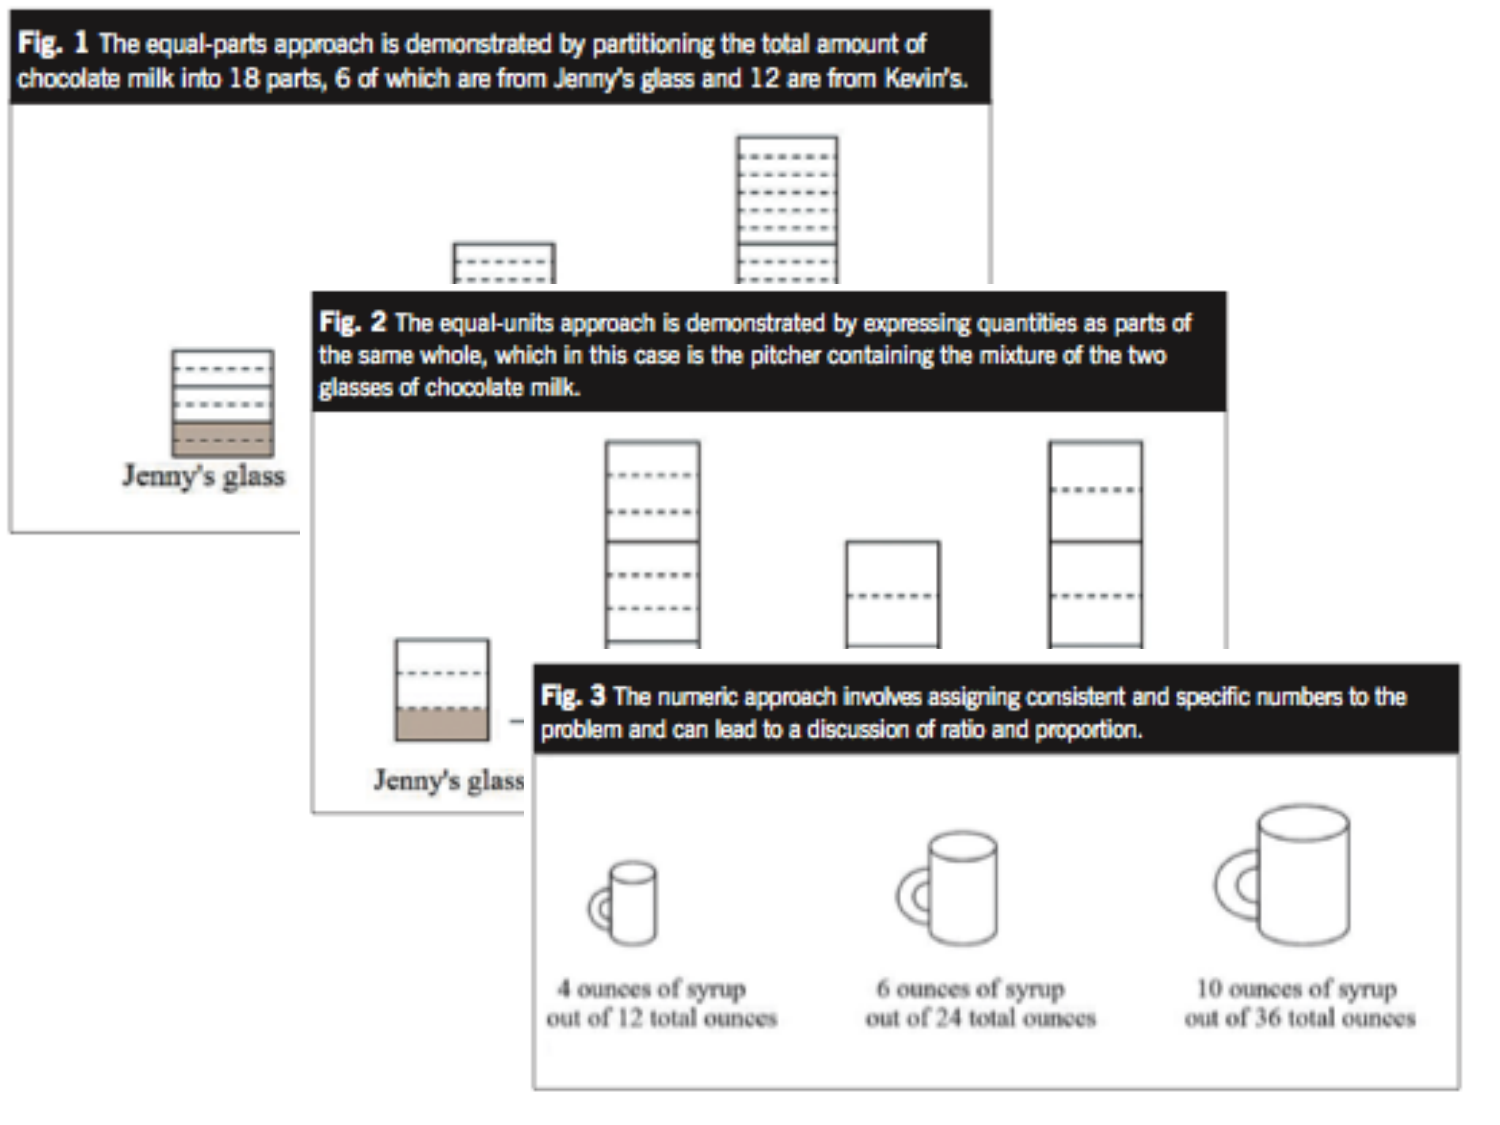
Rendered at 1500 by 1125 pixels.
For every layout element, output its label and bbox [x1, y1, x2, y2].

picture [0, 0, 1235, 821]
list [523, 649, 1468, 1101]
